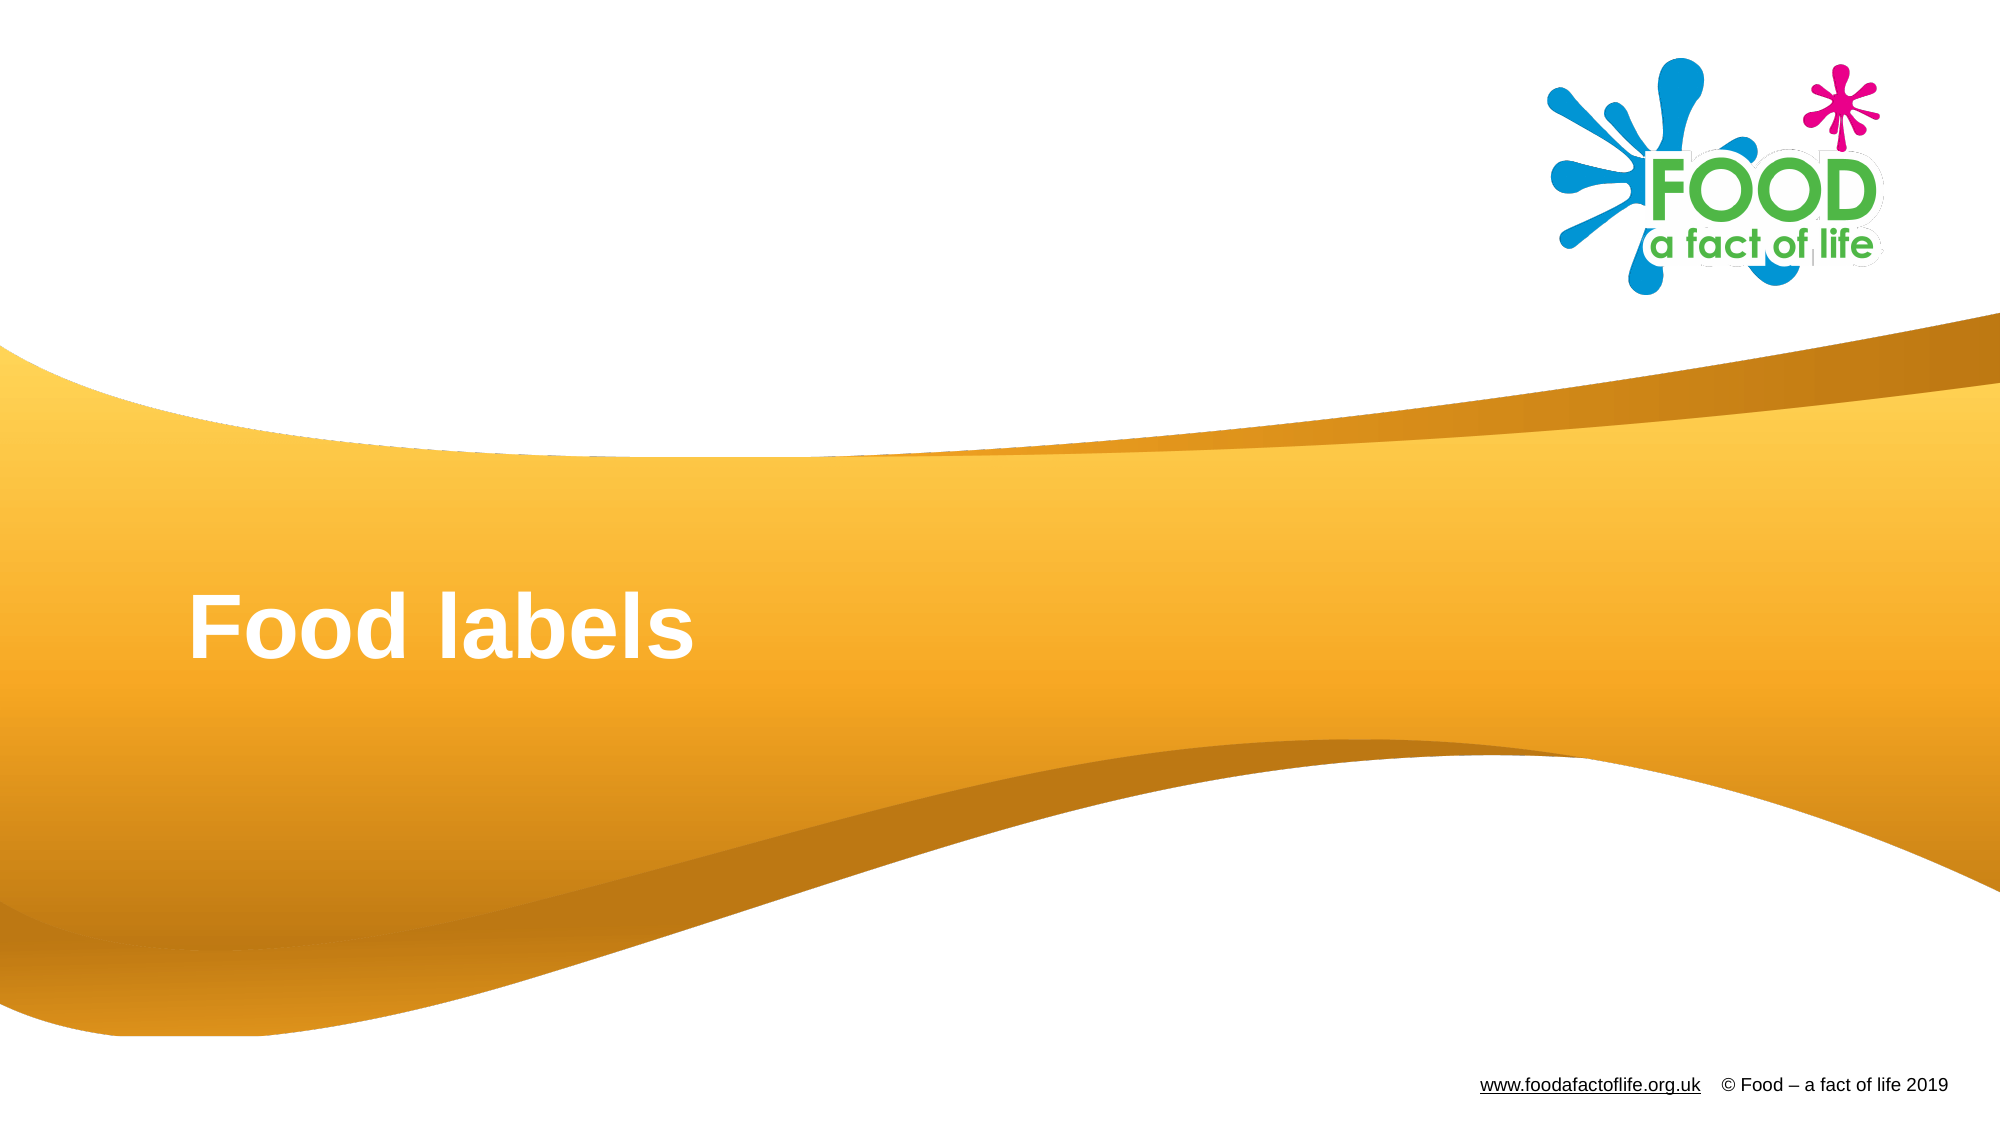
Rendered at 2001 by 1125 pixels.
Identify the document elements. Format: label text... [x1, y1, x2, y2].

title Food labels [187, 579, 1688, 700]
picture [0, 0, 2000, 1125]
